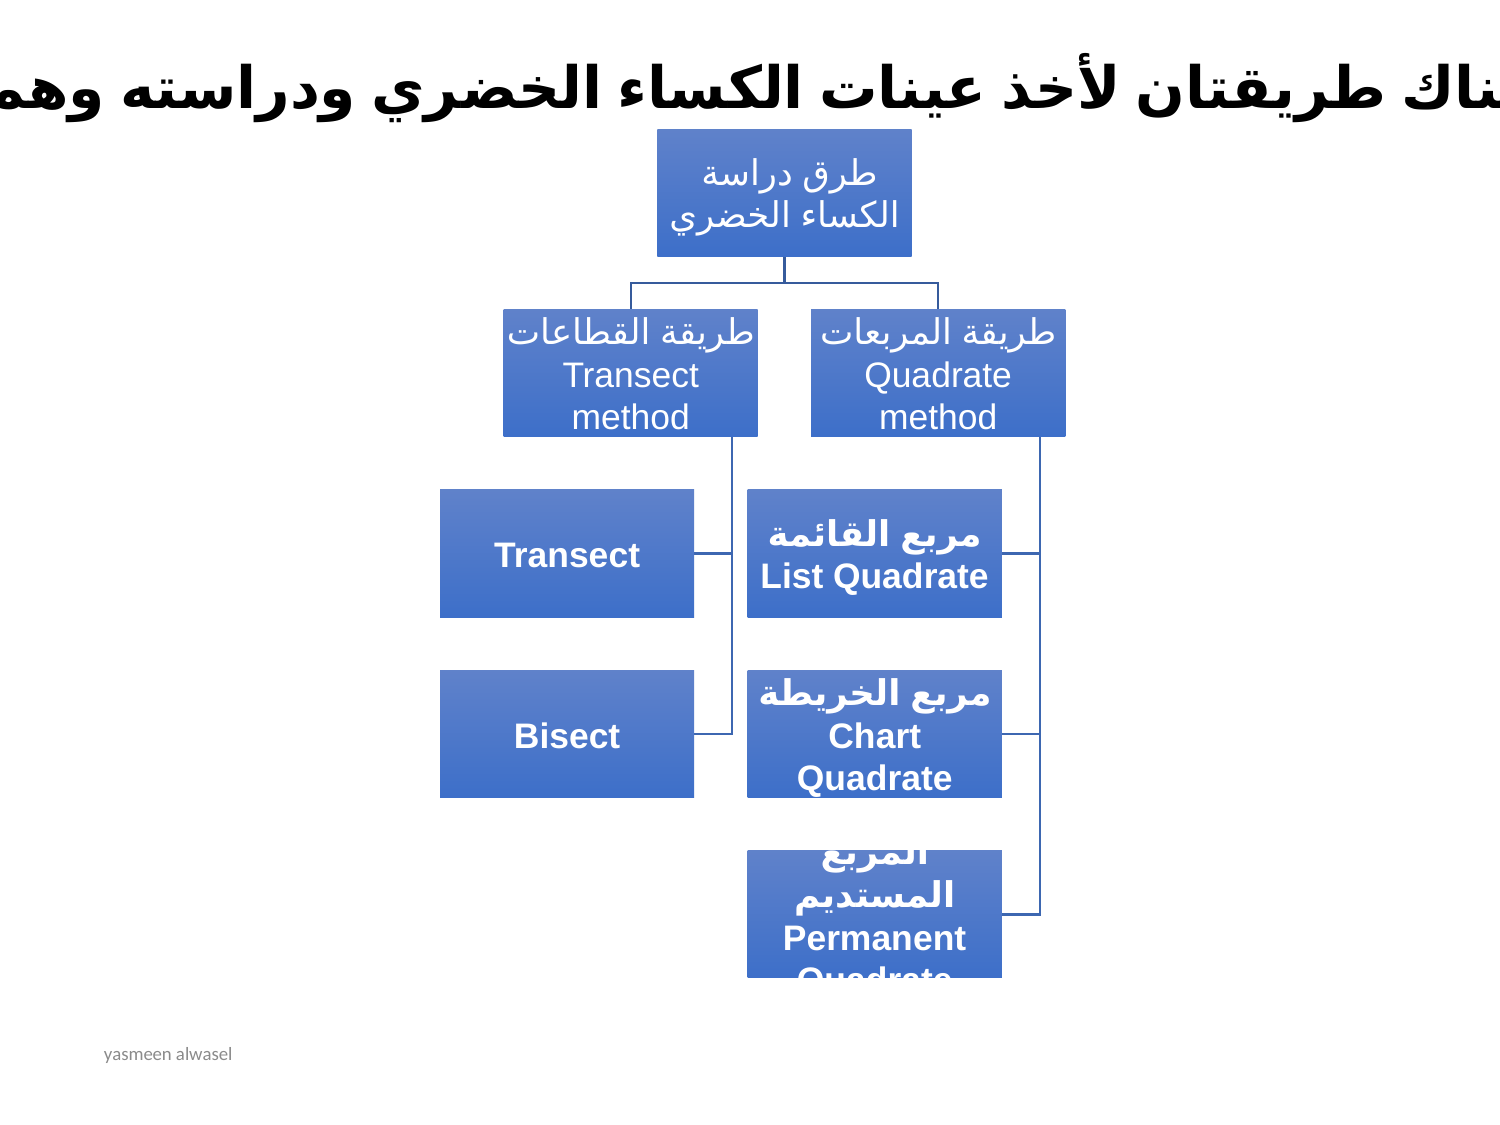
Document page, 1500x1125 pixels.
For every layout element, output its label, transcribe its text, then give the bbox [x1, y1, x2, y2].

text_box وهناك طريقتان لأخذ عينات الكساء الخضري ودراسته وهما: [0, 42, 1500, 128]
footer yasmeen alwasel [41, 1011, 295, 1094]
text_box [23, 128, 1459, 979]
